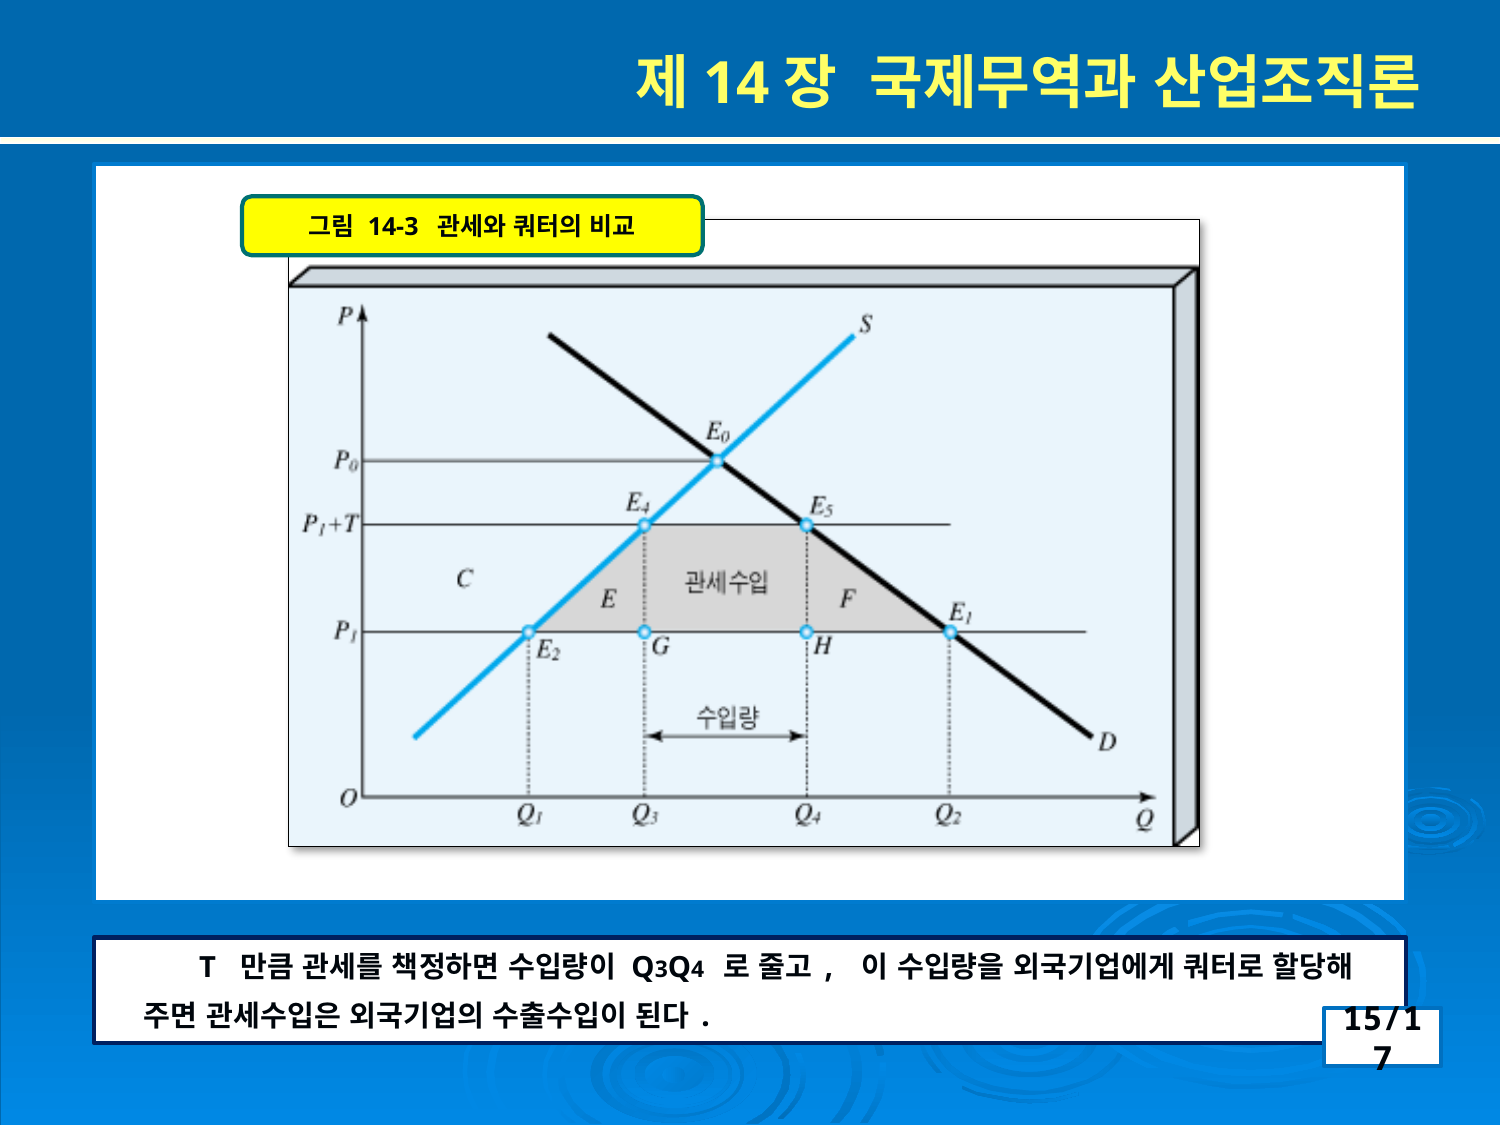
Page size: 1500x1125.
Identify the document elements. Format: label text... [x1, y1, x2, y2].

picture [288, 219, 1200, 847]
text_box 그림 14-3 관세와 쿼터의 비교 [239, 194, 705, 258]
text_box 15/17 [1322, 1006, 1443, 1068]
text_box T 만큼 관세를 책정하면 수입량이 Q3Q4 로 줄고, 이 수입량을 외국기업에게 쿼터로 할당해 주면 관세수입은 외국기업의 수출수입이 된다. [92, 935, 1408, 1045]
text_box [92, 162, 1408, 904]
text_box [0, 137, 1500, 144]
text_box 제14장 국제무역과 산업조직론 [621, 37, 1477, 123]
